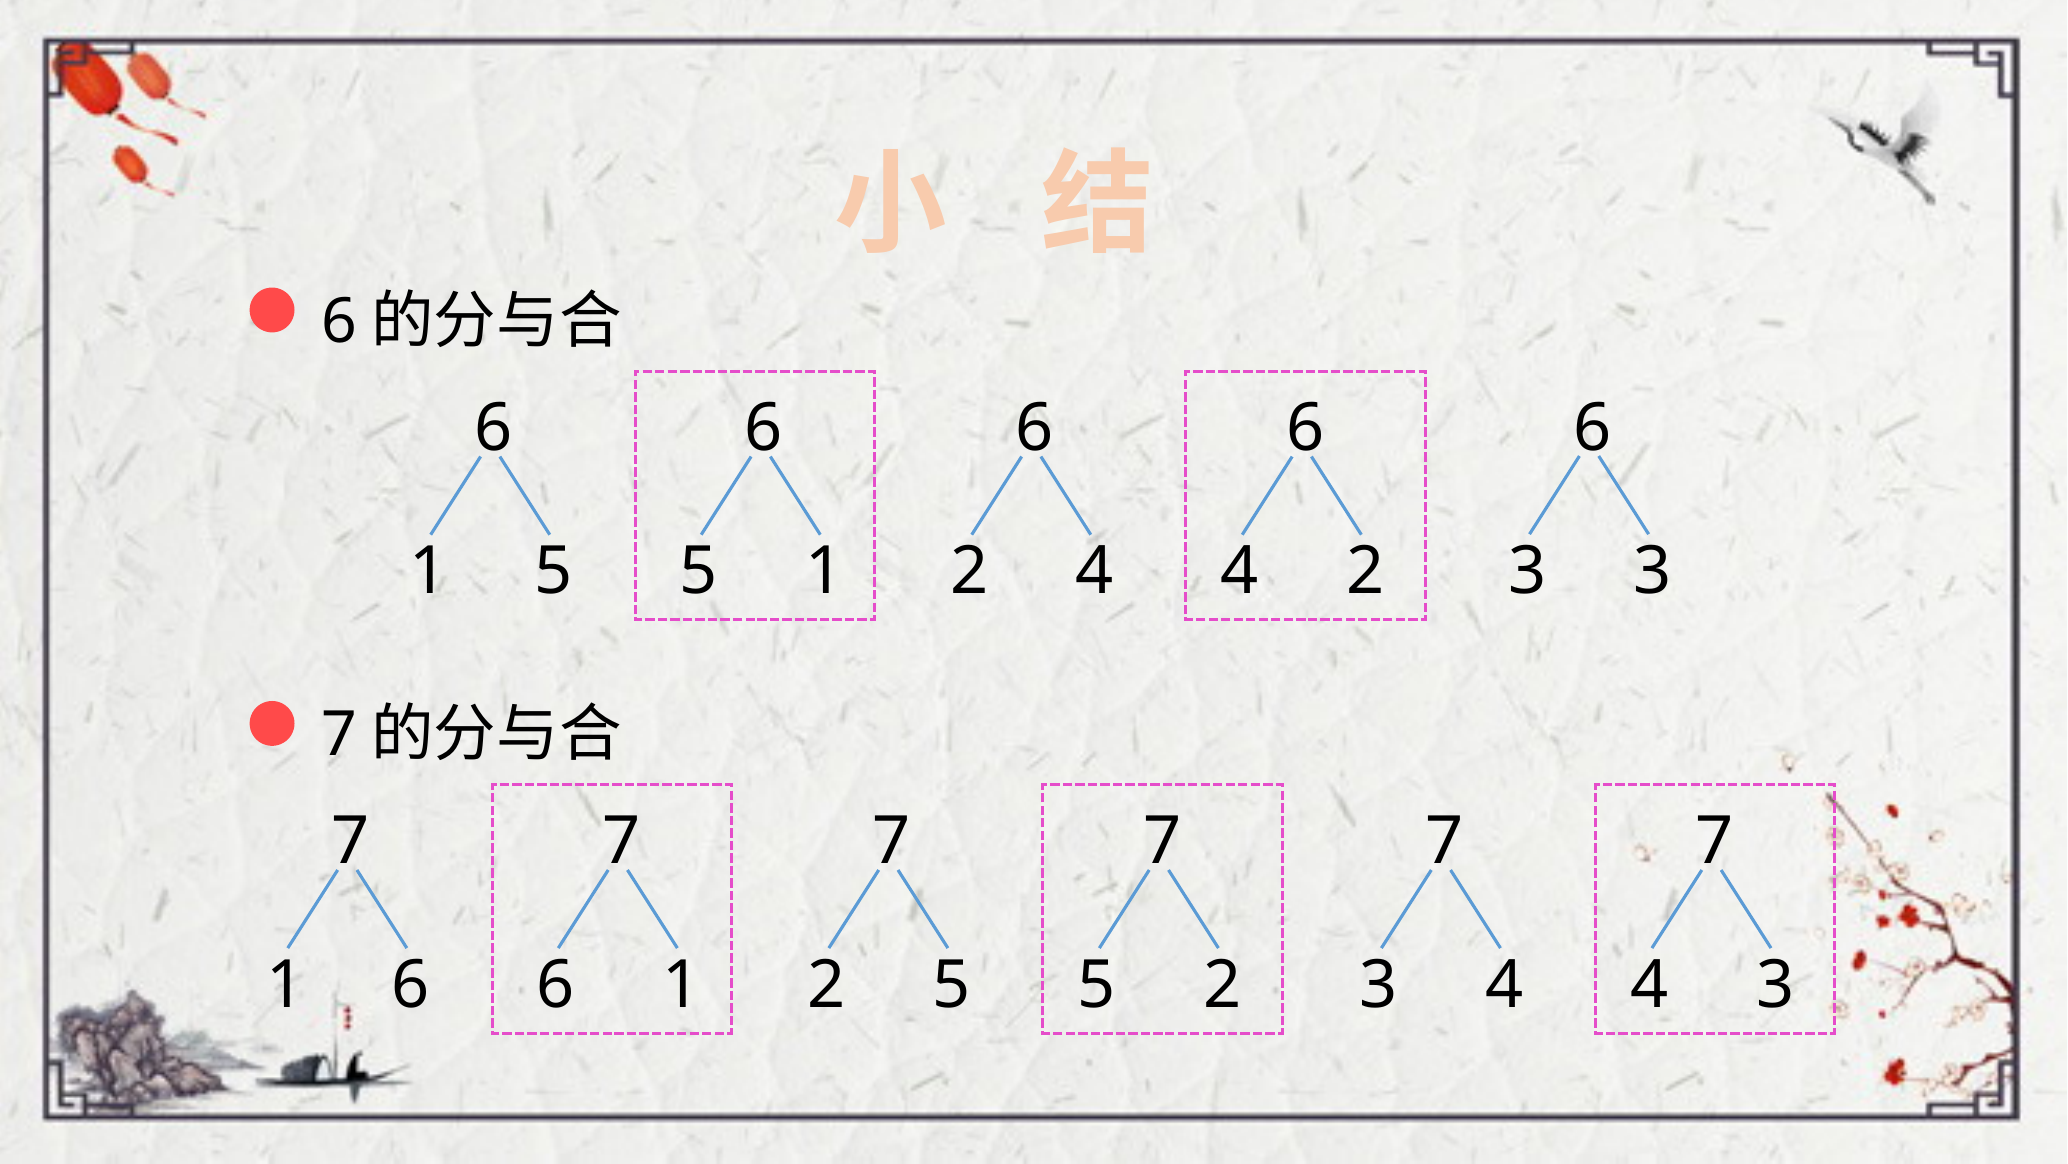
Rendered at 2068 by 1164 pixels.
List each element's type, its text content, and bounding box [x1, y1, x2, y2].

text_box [394, 376, 605, 616]
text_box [1345, 789, 1555, 1030]
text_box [1493, 375, 1704, 616]
text_box [248, 699, 296, 747]
text_box [248, 286, 296, 334]
picture [0, 0, 2068, 1164]
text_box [251, 789, 462, 1030]
text_box 6的分与合 [306, 234, 656, 362]
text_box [792, 789, 1003, 1030]
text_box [492, 784, 732, 1034]
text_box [1595, 784, 1835, 1034]
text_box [1042, 784, 1283, 1034]
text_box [935, 376, 1146, 616]
text_box 小 结 [820, 124, 1169, 274]
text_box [635, 371, 875, 620]
text_box 7的分与合 [306, 648, 656, 776]
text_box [1185, 371, 1426, 620]
